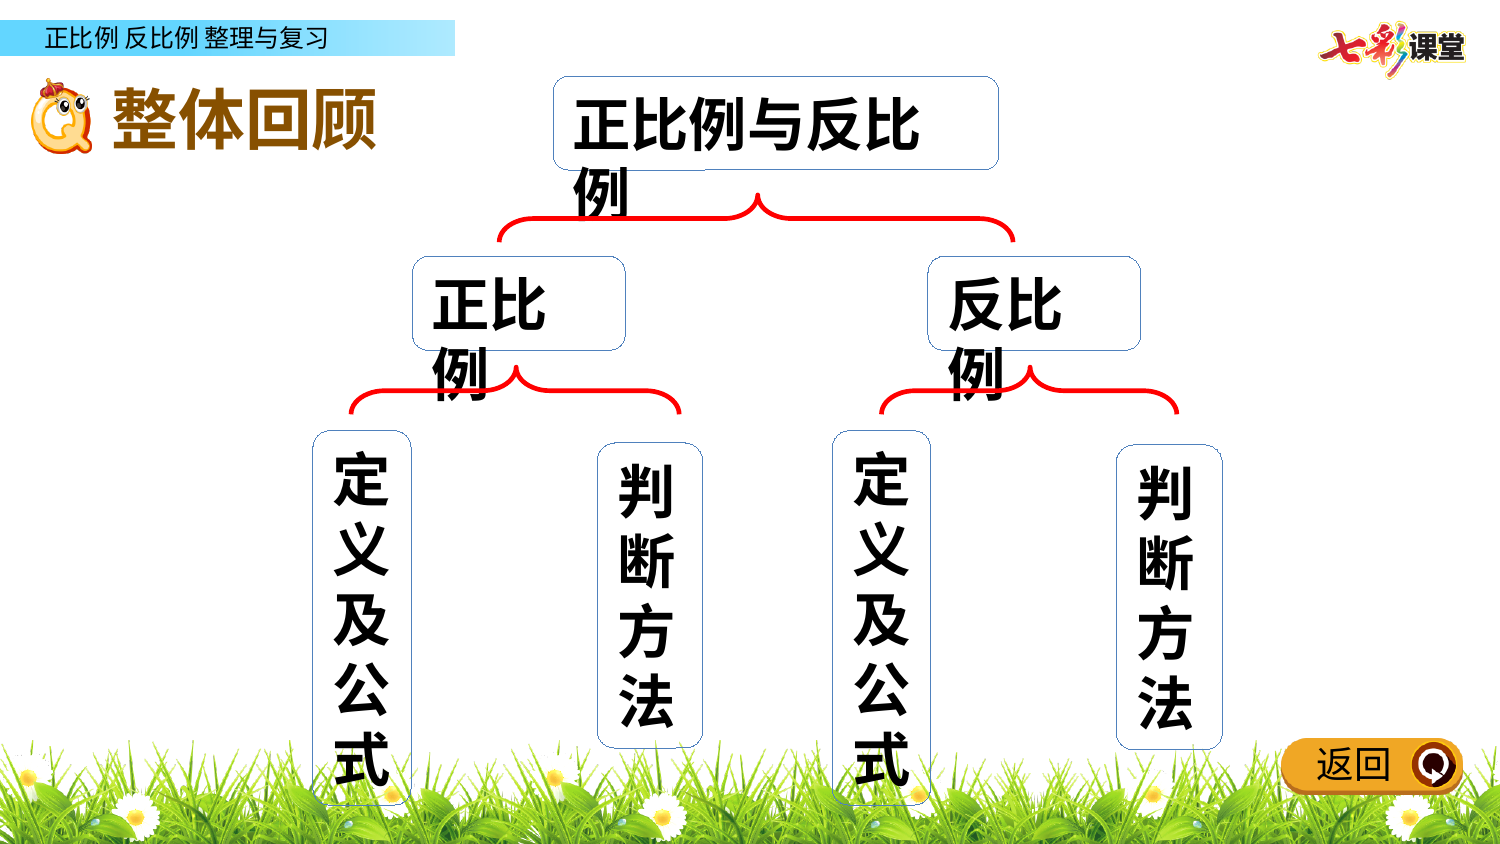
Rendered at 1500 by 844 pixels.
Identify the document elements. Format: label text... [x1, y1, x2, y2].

text_box 判断方法 [1116, 444, 1223, 750]
text_box 定义及公式 [832, 430, 931, 806]
text_box 正比例与反比例 [553, 76, 999, 171]
text_box [350, 366, 680, 415]
text_box [880, 366, 1178, 415]
text_box 整体回顾 [100, 72, 404, 164]
text_box 反比例 [927, 256, 1141, 351]
text_box 正比例 [412, 256, 626, 351]
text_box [1281, 733, 1464, 795]
picture [31, 78, 92, 154]
picture [1316, 20, 1468, 80]
text_box [498, 194, 1014, 243]
text_box 判断方法 [597, 442, 703, 749]
picture [0, 740, 1500, 844]
text_box 定义及公式 [312, 430, 412, 806]
